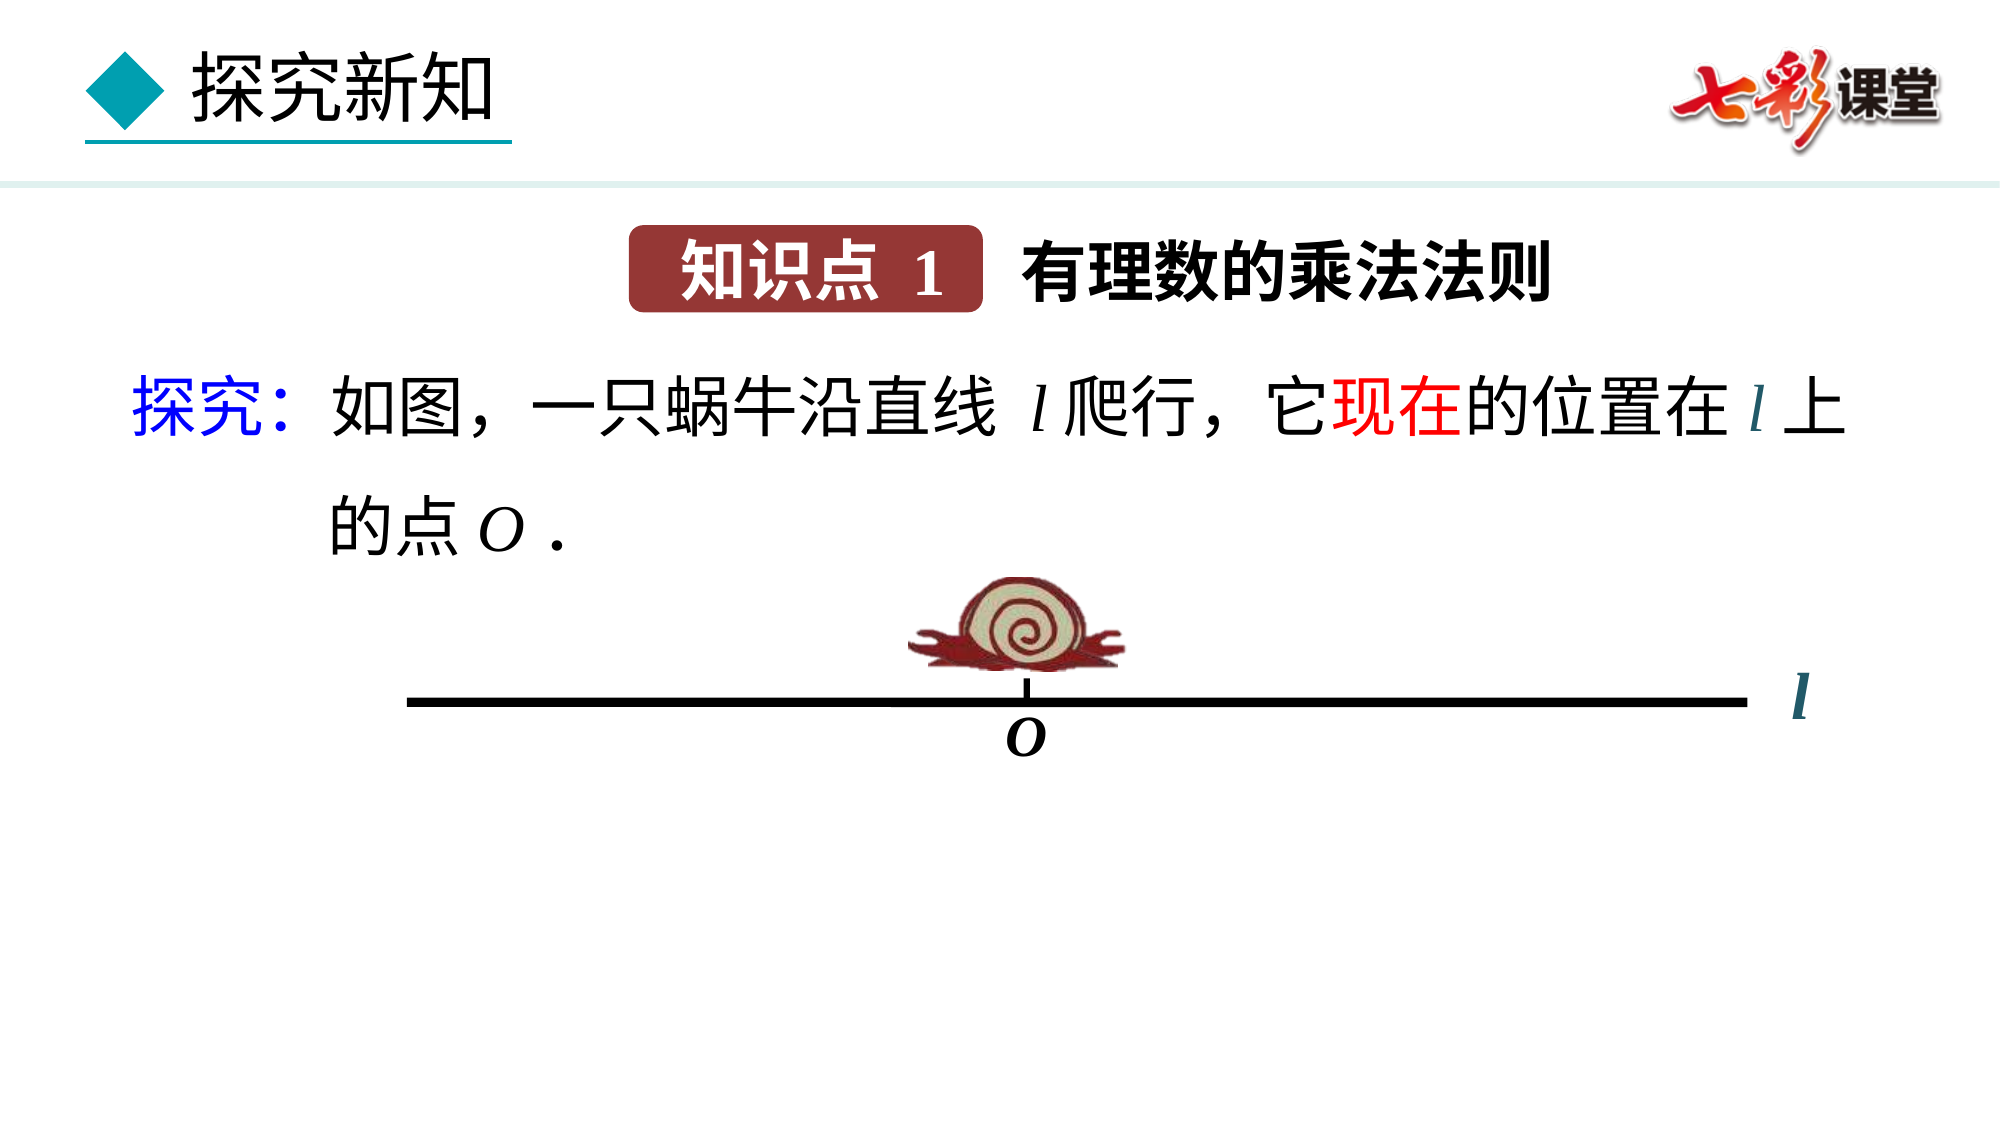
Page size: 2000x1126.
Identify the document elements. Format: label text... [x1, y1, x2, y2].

picture [1666, 42, 1948, 157]
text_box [628, 224, 984, 317]
picture [908, 576, 1132, 672]
text_box l [1705, 643, 1896, 891]
text_box 有理数的乘法法则 [1000, 219, 1575, 320]
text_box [406, 678, 1748, 777]
title 探究：如图，一只蜗牛沿直线 l爬行，它现在的位置在l上的点O． [115, 350, 1894, 539]
